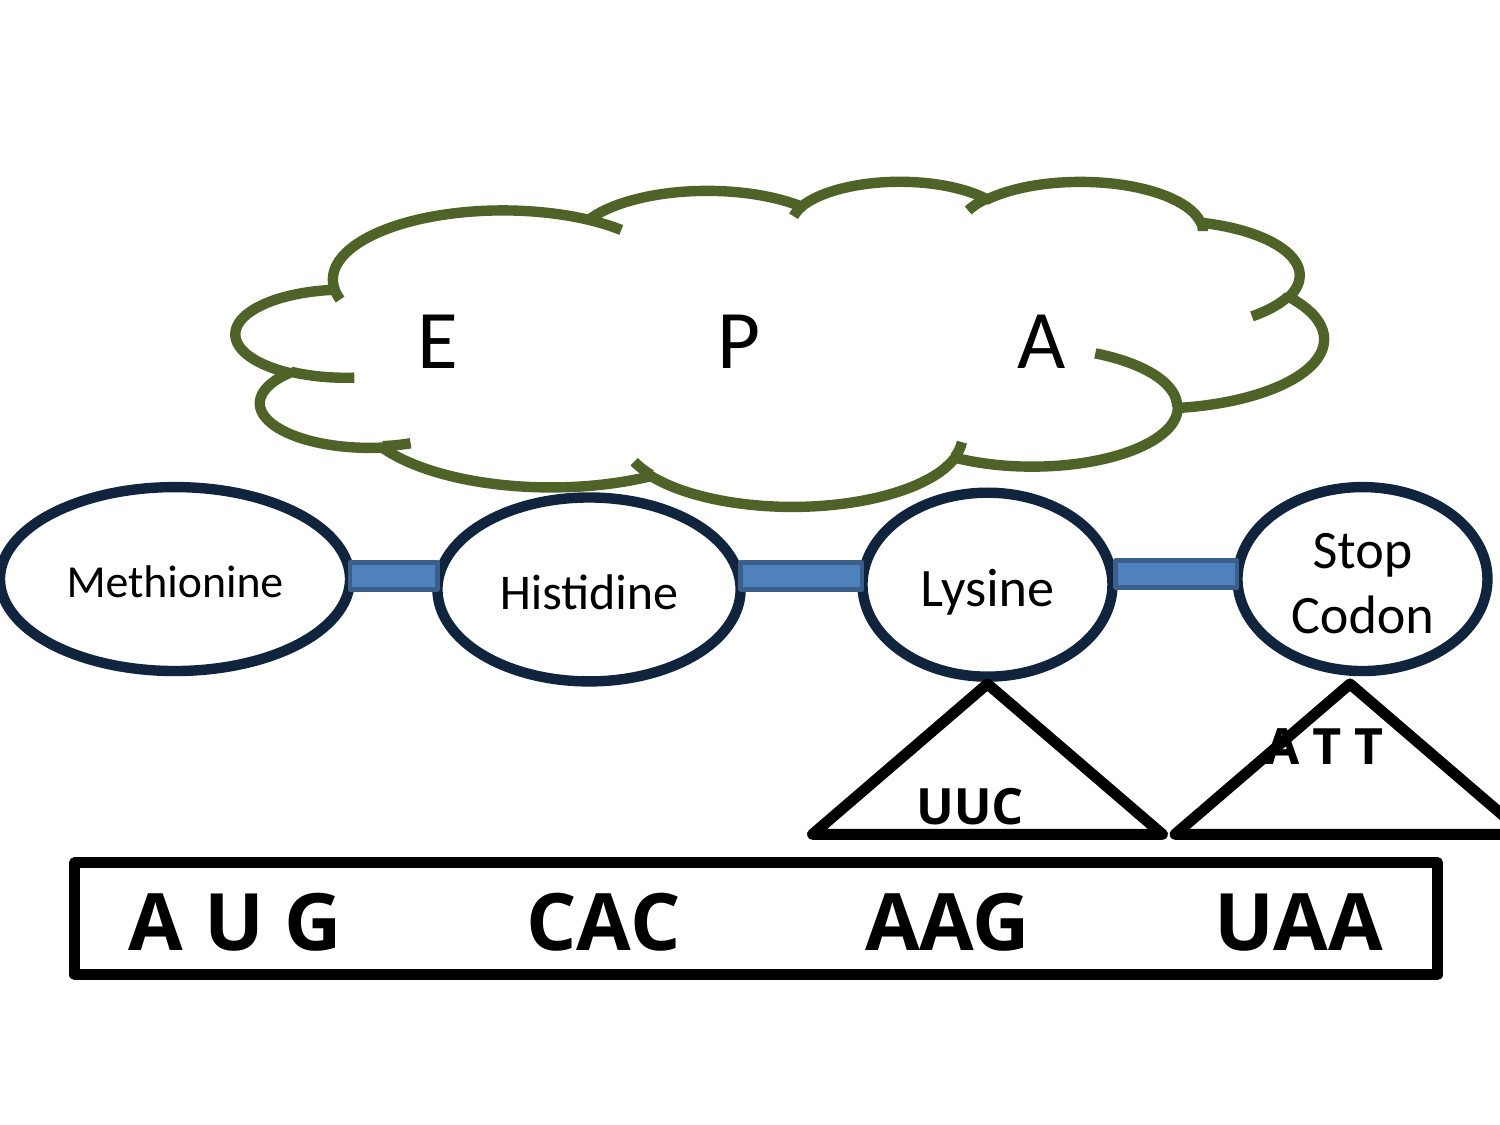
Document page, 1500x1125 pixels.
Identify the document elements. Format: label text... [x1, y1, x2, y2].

text_box UUC [810, 682, 1165, 837]
text_box [1113, 558, 1239, 590]
text_box A T T [1173, 682, 1500, 837]
text_box [738, 560, 864, 592]
text_box Histidine [435, 495, 743, 684]
text_box Methionine [0, 484, 351, 674]
text_box Lysine [860, 490, 1115, 679]
text_box [348, 560, 440, 592]
text_box Stop Codon [1236, 484, 1490, 674]
text_box E P A [233, 179, 1327, 510]
text_box A U G CAC AAG UAA [73, 860, 1439, 977]
